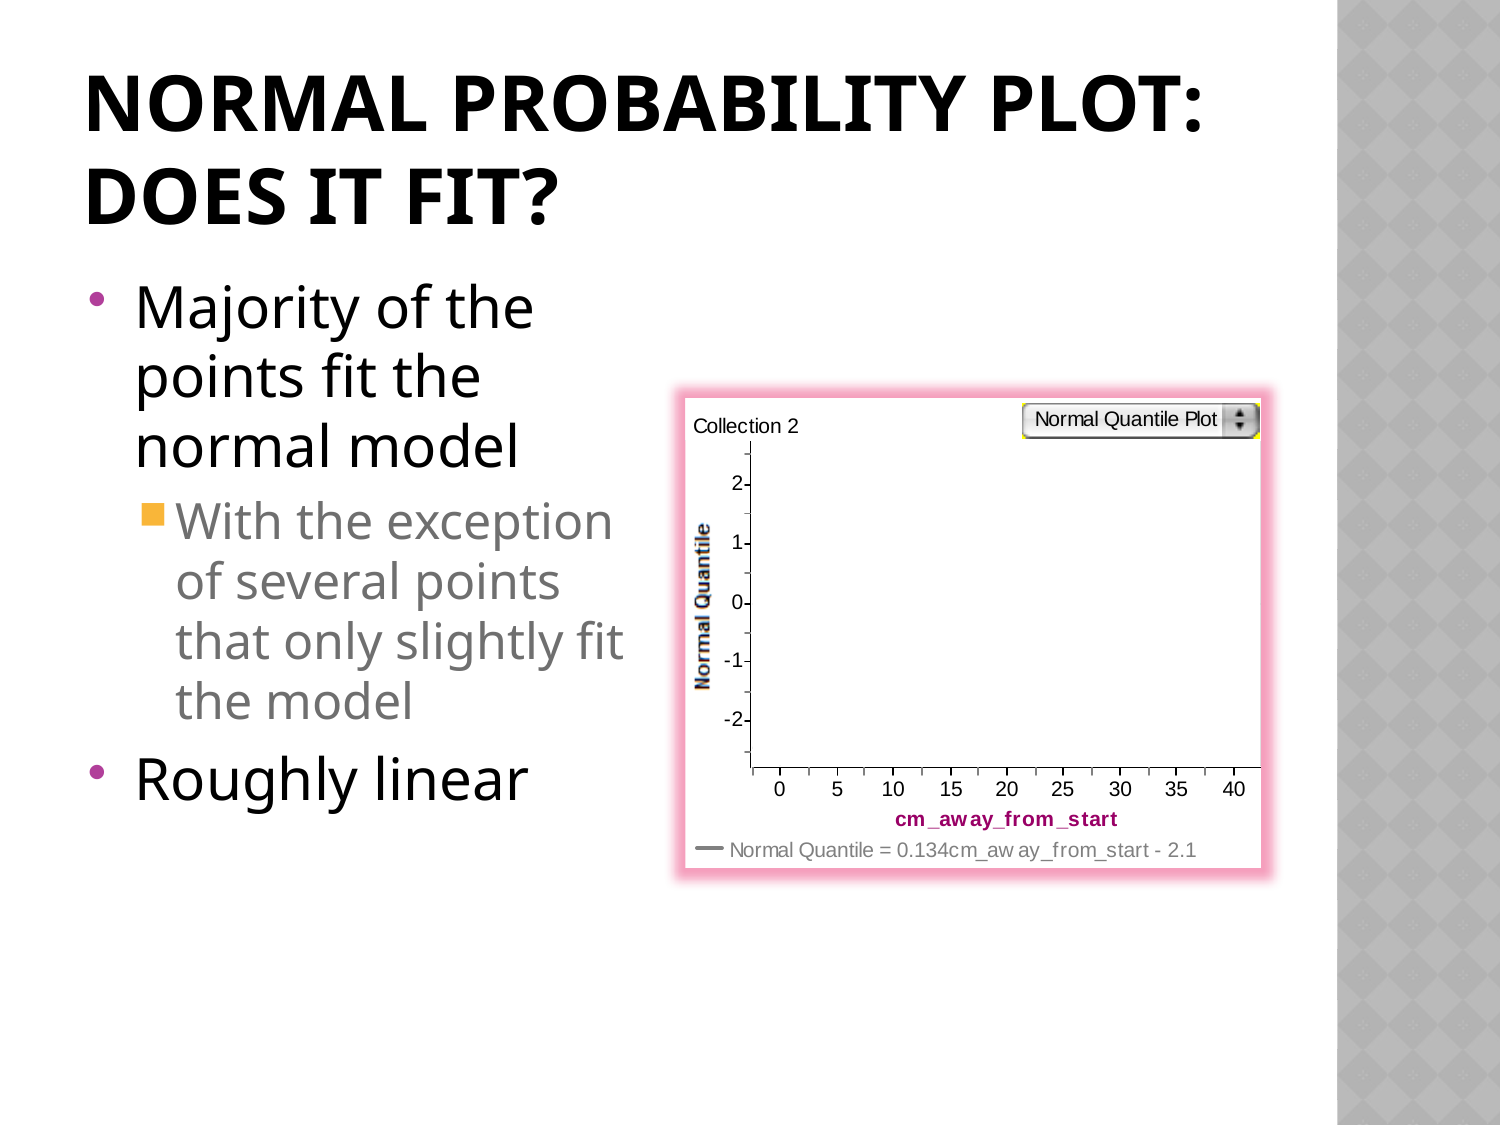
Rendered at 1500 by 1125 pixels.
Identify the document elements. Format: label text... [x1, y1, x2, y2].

title Normal Probability Plot: Does it Fit? [75, 52, 1263, 240]
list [684, 397, 1264, 870]
list Majority of the points fit the normal model With the exception of several points that only slightly fit the model Roughly linear [75, 262, 653, 1005]
